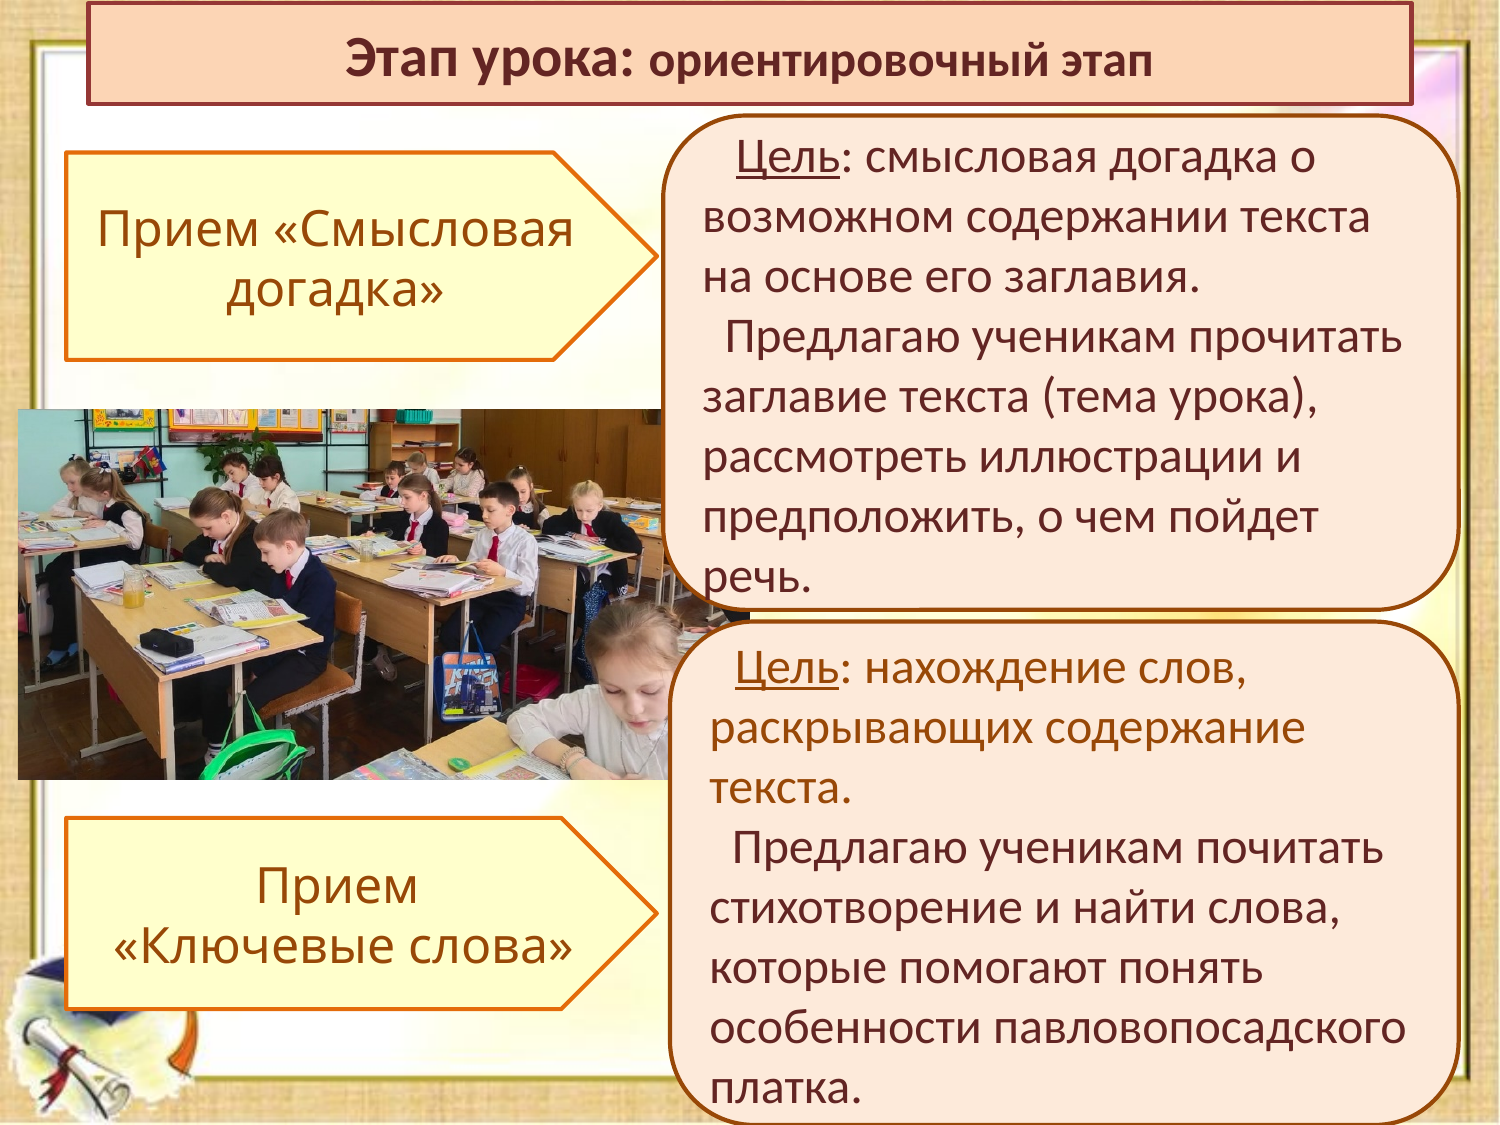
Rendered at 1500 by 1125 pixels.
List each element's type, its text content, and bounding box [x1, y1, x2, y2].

text_box Цель: смысловая догадка о возможном содержании текста на основе его заглавия. Предлагаю ученикам прочитать заглавие текста (тема урока), рассмотреть иллюстрации и предположить, о чем пойдет речь. [661, 113, 1461, 612]
text_box Этап урока: ориентировочный этап [86, 1, 1414, 106]
text_box Прием «Ключевые слова» [64, 815, 659, 1012]
text_box Цель: нахождение слов, раскрывающих содержание текста. Предлагаю ученикам почитать стихотворение и найти слова, которые помогают понять особенности павловопосадского платка. [667, 619, 1461, 1125]
picture [0, 0, 1500, 1125]
text_box Прием «Смысловая догадка» [64, 150, 660, 362]
